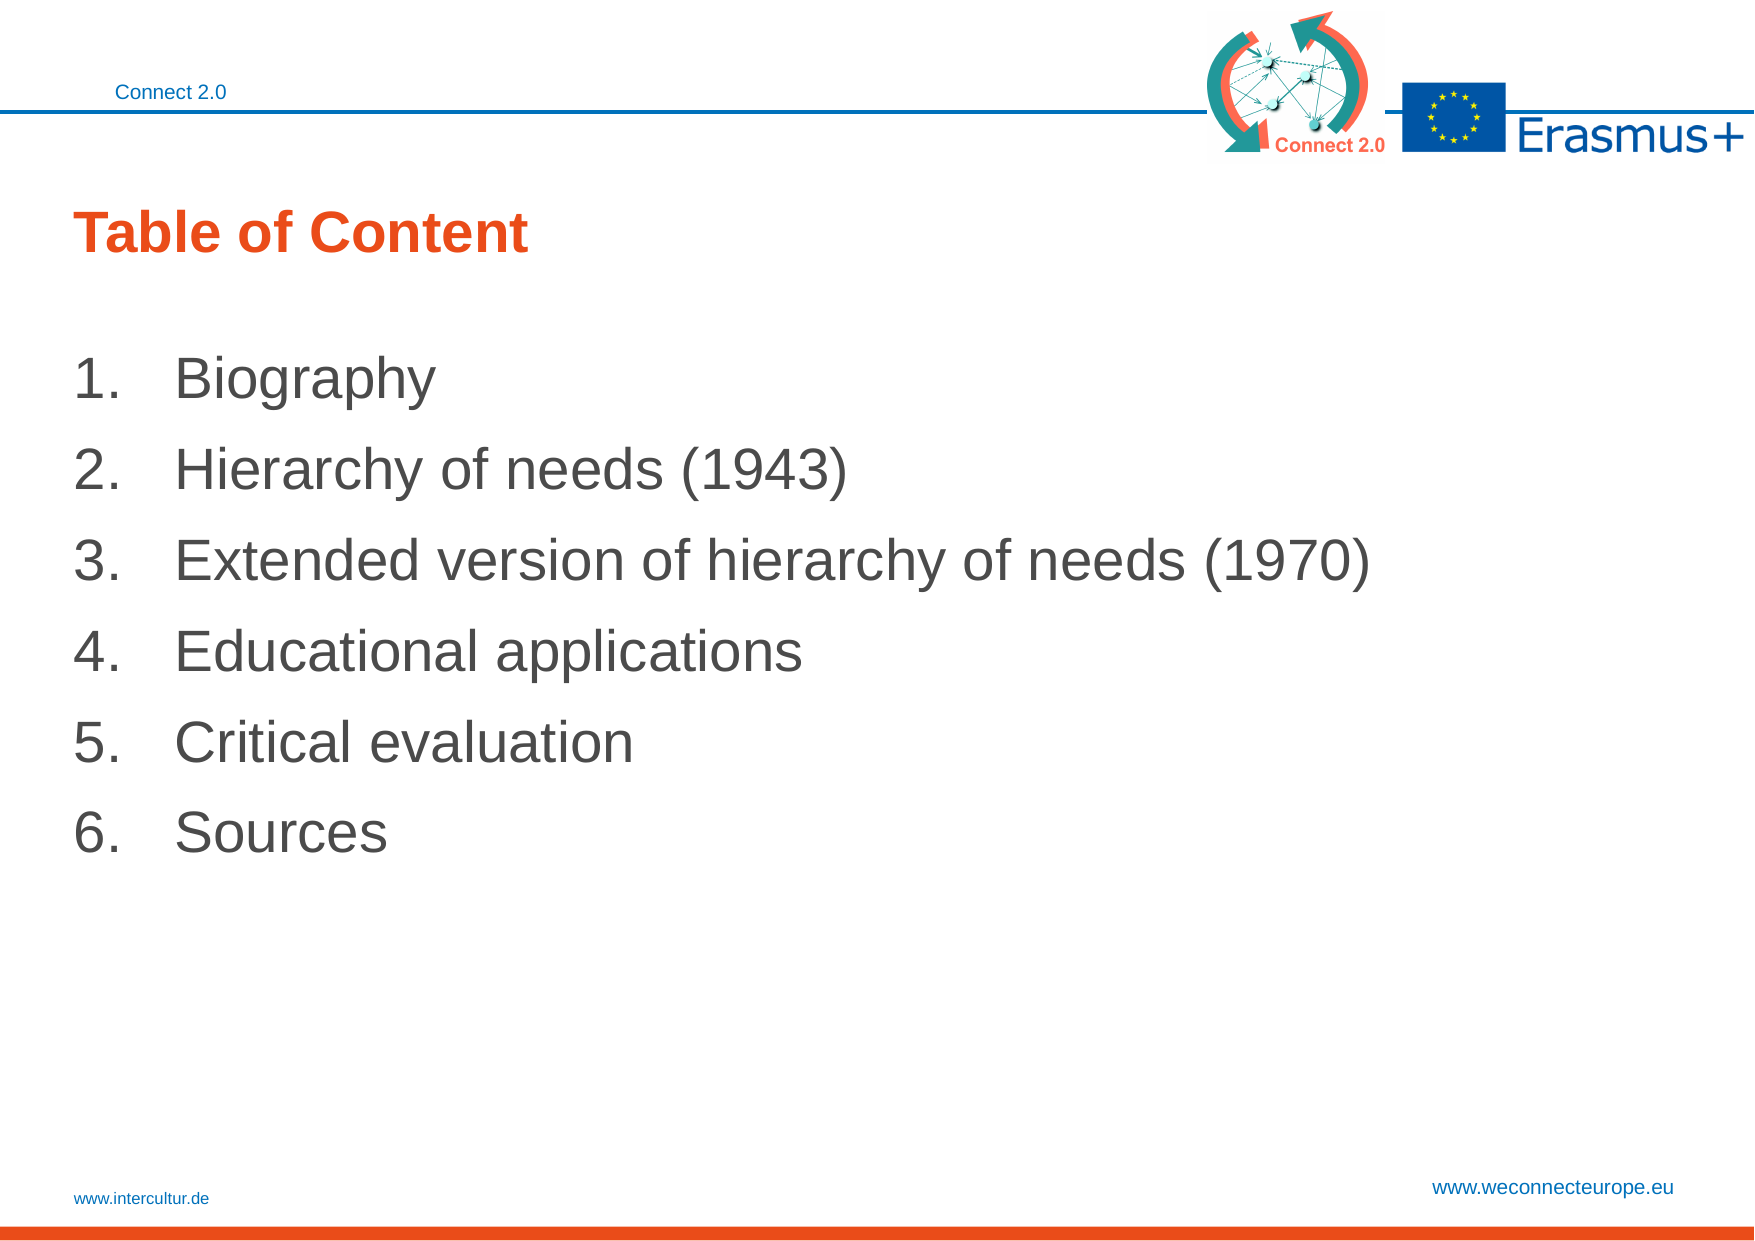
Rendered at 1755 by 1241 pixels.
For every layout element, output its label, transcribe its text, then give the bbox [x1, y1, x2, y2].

list Biography Hierarchy of needs (1943) Extended version of hierarchy of needs (1970) Educational applications Critical evaluation Sources [73, 318, 1681, 1164]
picture [1207, 11, 1755, 172]
footer Connect 2.0 [114, 70, 1084, 104]
title Table of Content [73, 193, 1681, 302]
